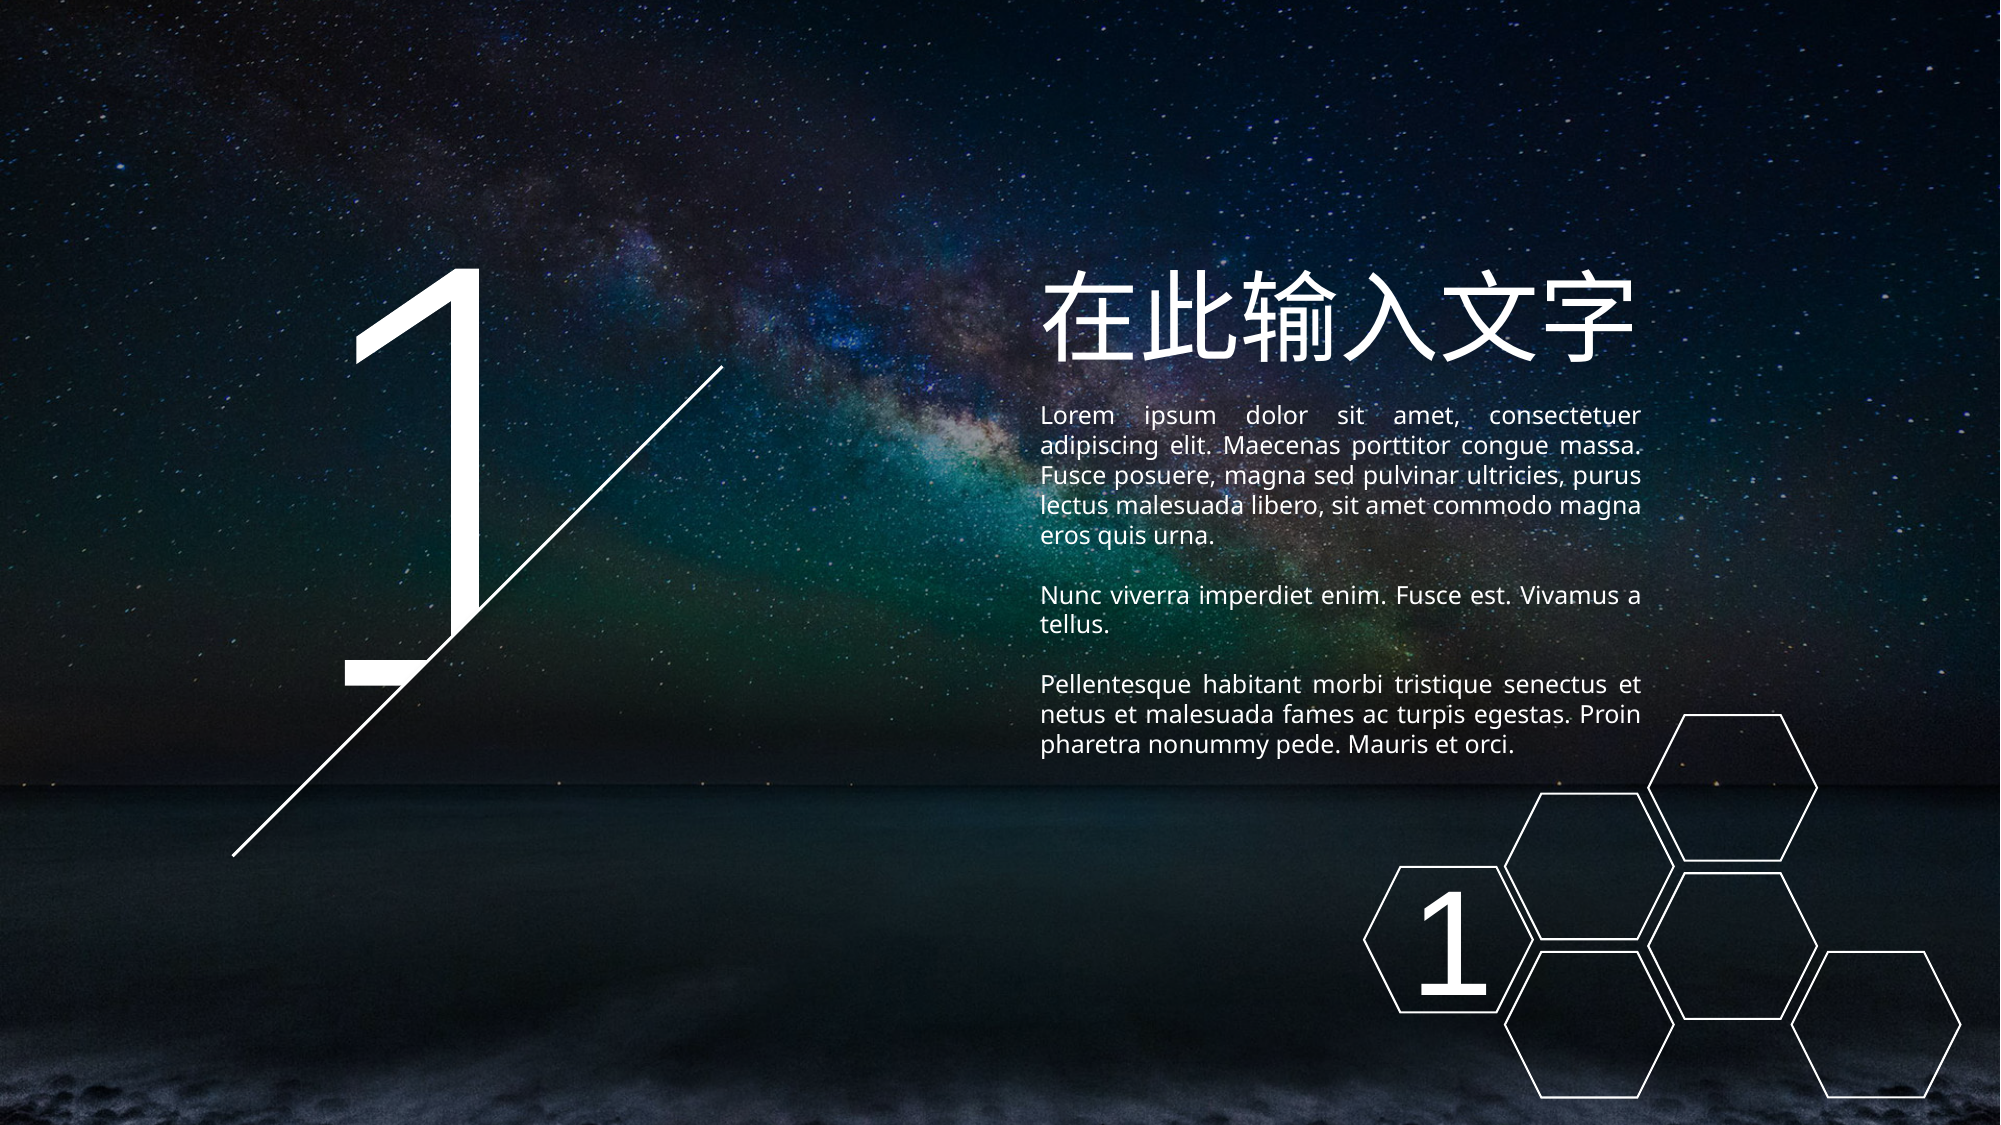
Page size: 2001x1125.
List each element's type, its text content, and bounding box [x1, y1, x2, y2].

text_box 在此输入文字 [1024, 247, 1655, 383]
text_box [1363, 715, 1961, 1098]
picture [0, 0, 2000, 1125]
text_box Lorem ipsum dolor sit amet, consectetuer adipiscing elit. Maecenas porttitor congue massa. Fusce posuere, magna sed pulvinar ultricies, purus lectus malesuada libero, sit amet commodo magna eros quis urna. Nunc viverra imperdiet enim. Fusce est. Vivamus a tellus. Pellentesque habitant morbi tristique senectus et netus et malesuada fames ac turpis egestas. Proin pharetra nonummy pede. Mauris et orci. [1025, 392, 1658, 797]
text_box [232, 268, 723, 857]
